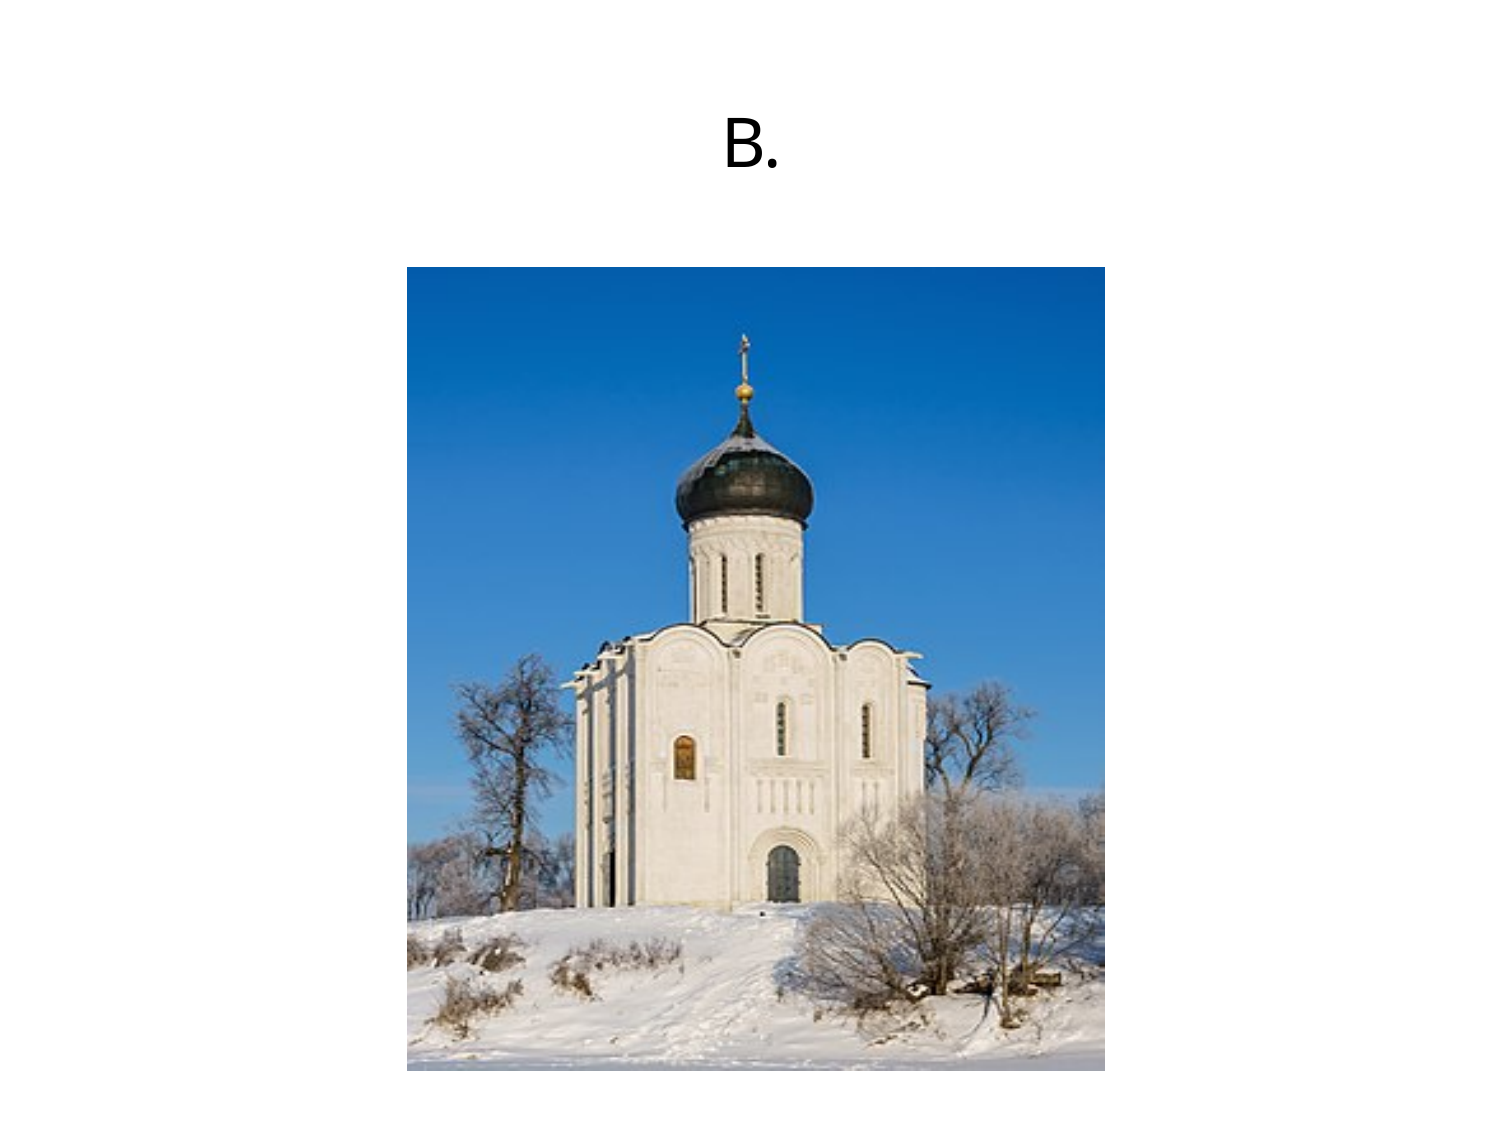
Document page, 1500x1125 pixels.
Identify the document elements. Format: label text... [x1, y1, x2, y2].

title В. [103, 59, 1400, 232]
picture [407, 267, 1105, 1071]
